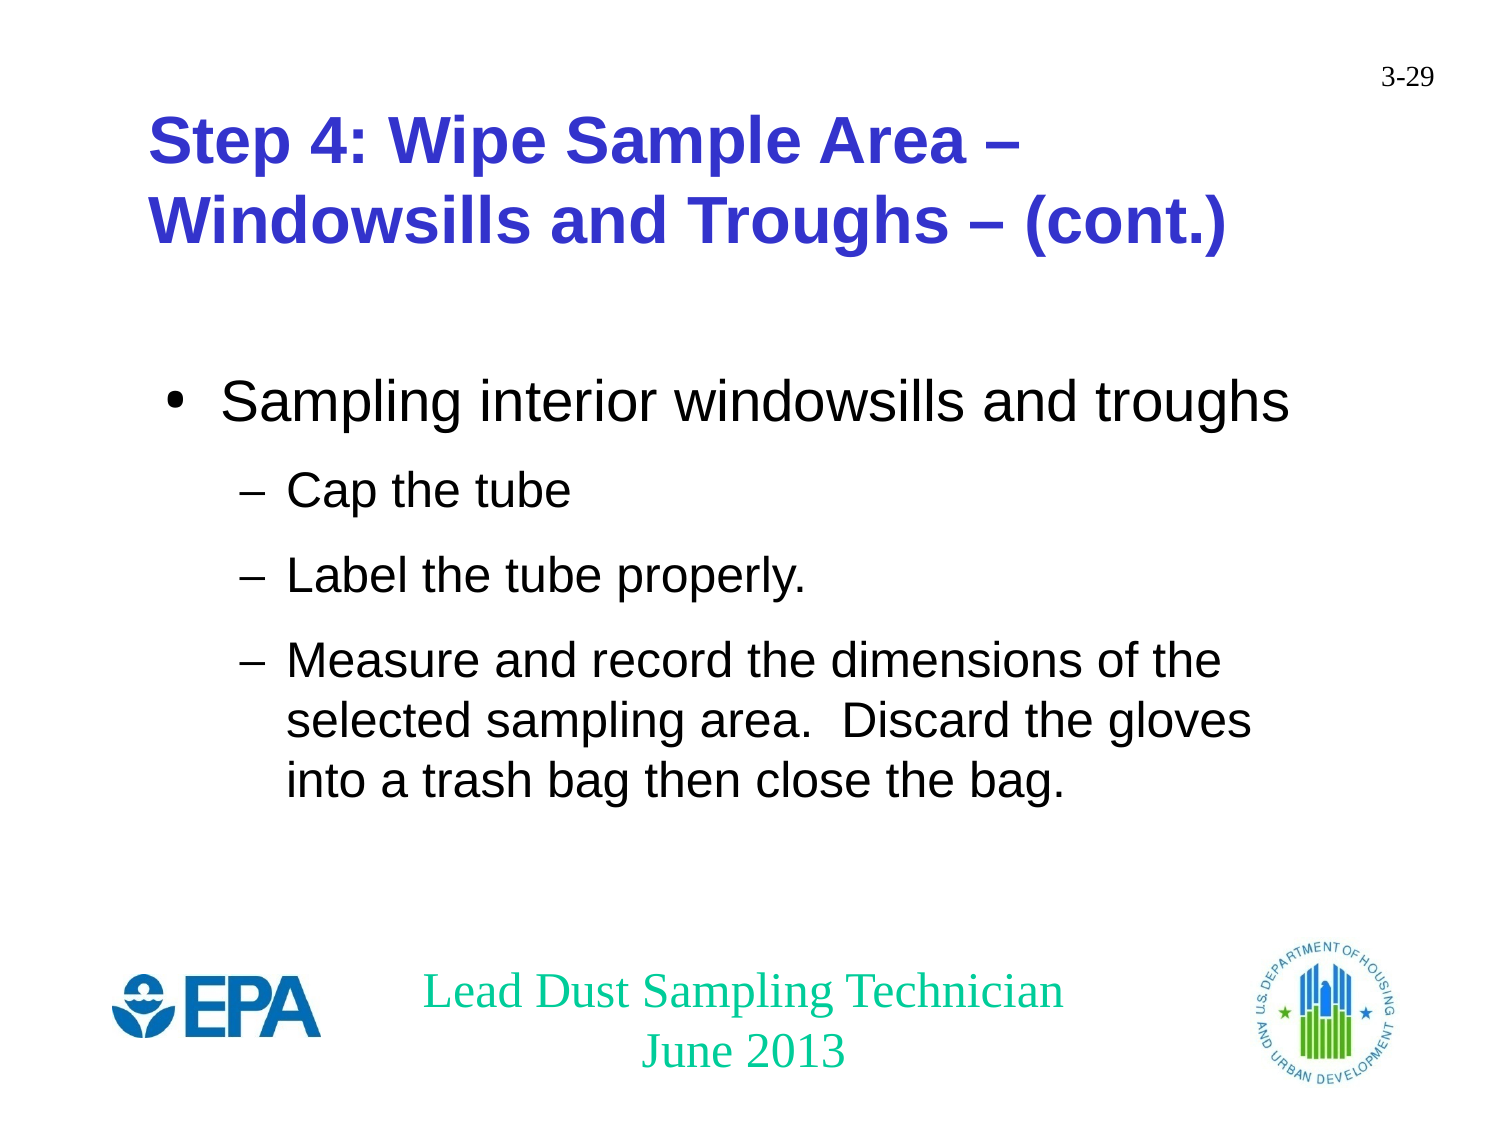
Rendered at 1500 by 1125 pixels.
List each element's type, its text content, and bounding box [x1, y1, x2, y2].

text_box Sampling interior windowsills and troughs Cap the tube Label the tube properly. Measure and record the dimensions of the selected sampling area. Discard the gloves into a trash bag then close the bag. [150, 355, 1313, 881]
picture [112, 974, 321, 1038]
text_box Step 4: Wipe Sample Area – Windowsills and Troughs – (cont.) [133, 79, 1284, 275]
picture [1250, 937, 1400, 1088]
